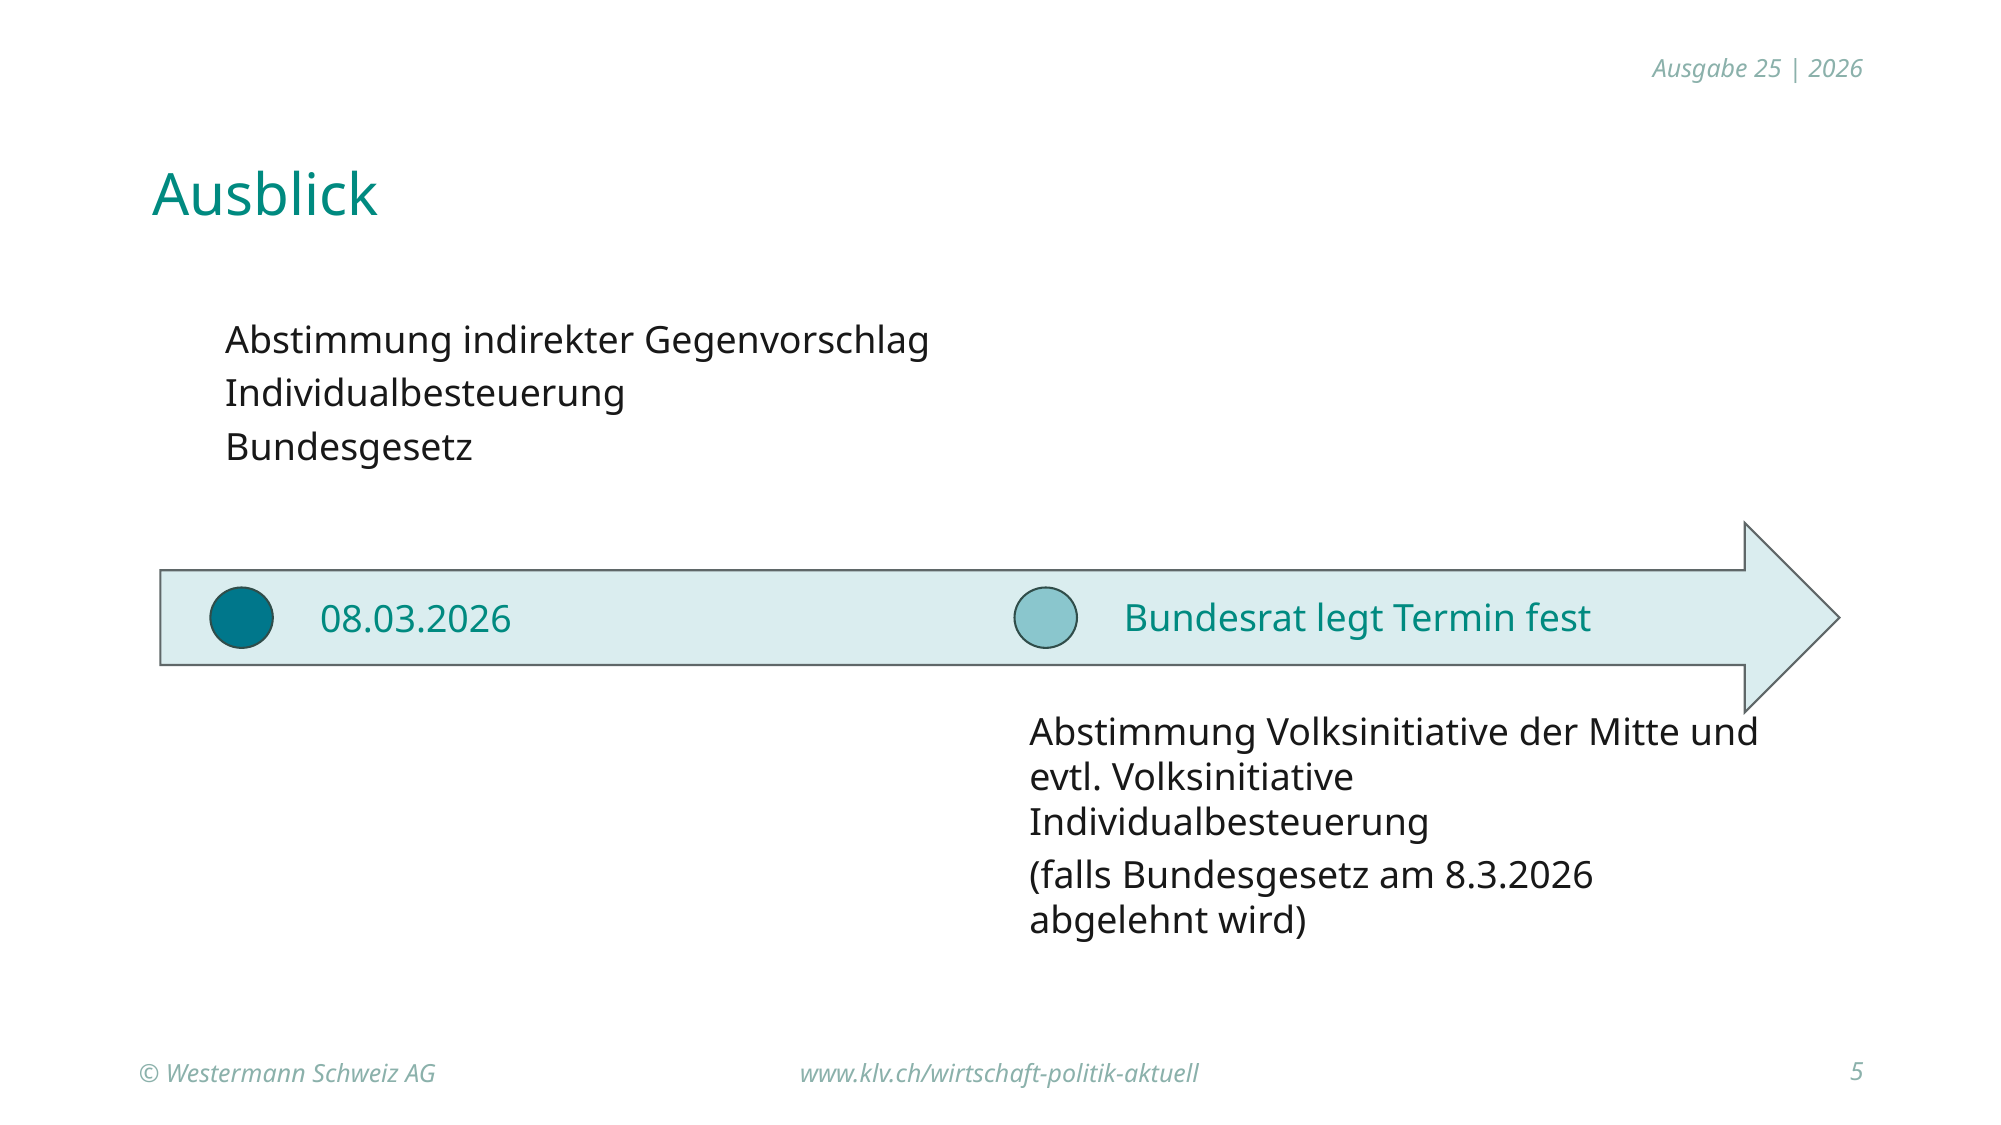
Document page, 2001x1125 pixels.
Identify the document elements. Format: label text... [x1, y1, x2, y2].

text_box 08.03.2026 [305, 587, 531, 648]
text_box [159, 520, 1841, 700]
text_box Abstimmung indirekter Gegenvorschlag Individualbesteuerung Bundesgesetz [210, 308, 1000, 476]
text_box Bundesrat legt Termin fest [1109, 586, 1695, 647]
text_box Ausblick [137, 92, 1863, 300]
text_box Abstimmung Volksinitiative der Mitte und evtl. Volksinitiative Individualbesteuerung (falls Bundesgesetz am 8.3.2026 abgelehnt wird) [1014, 700, 1777, 949]
text_box [1013, 586, 1079, 649]
text_box [209, 586, 274, 649]
